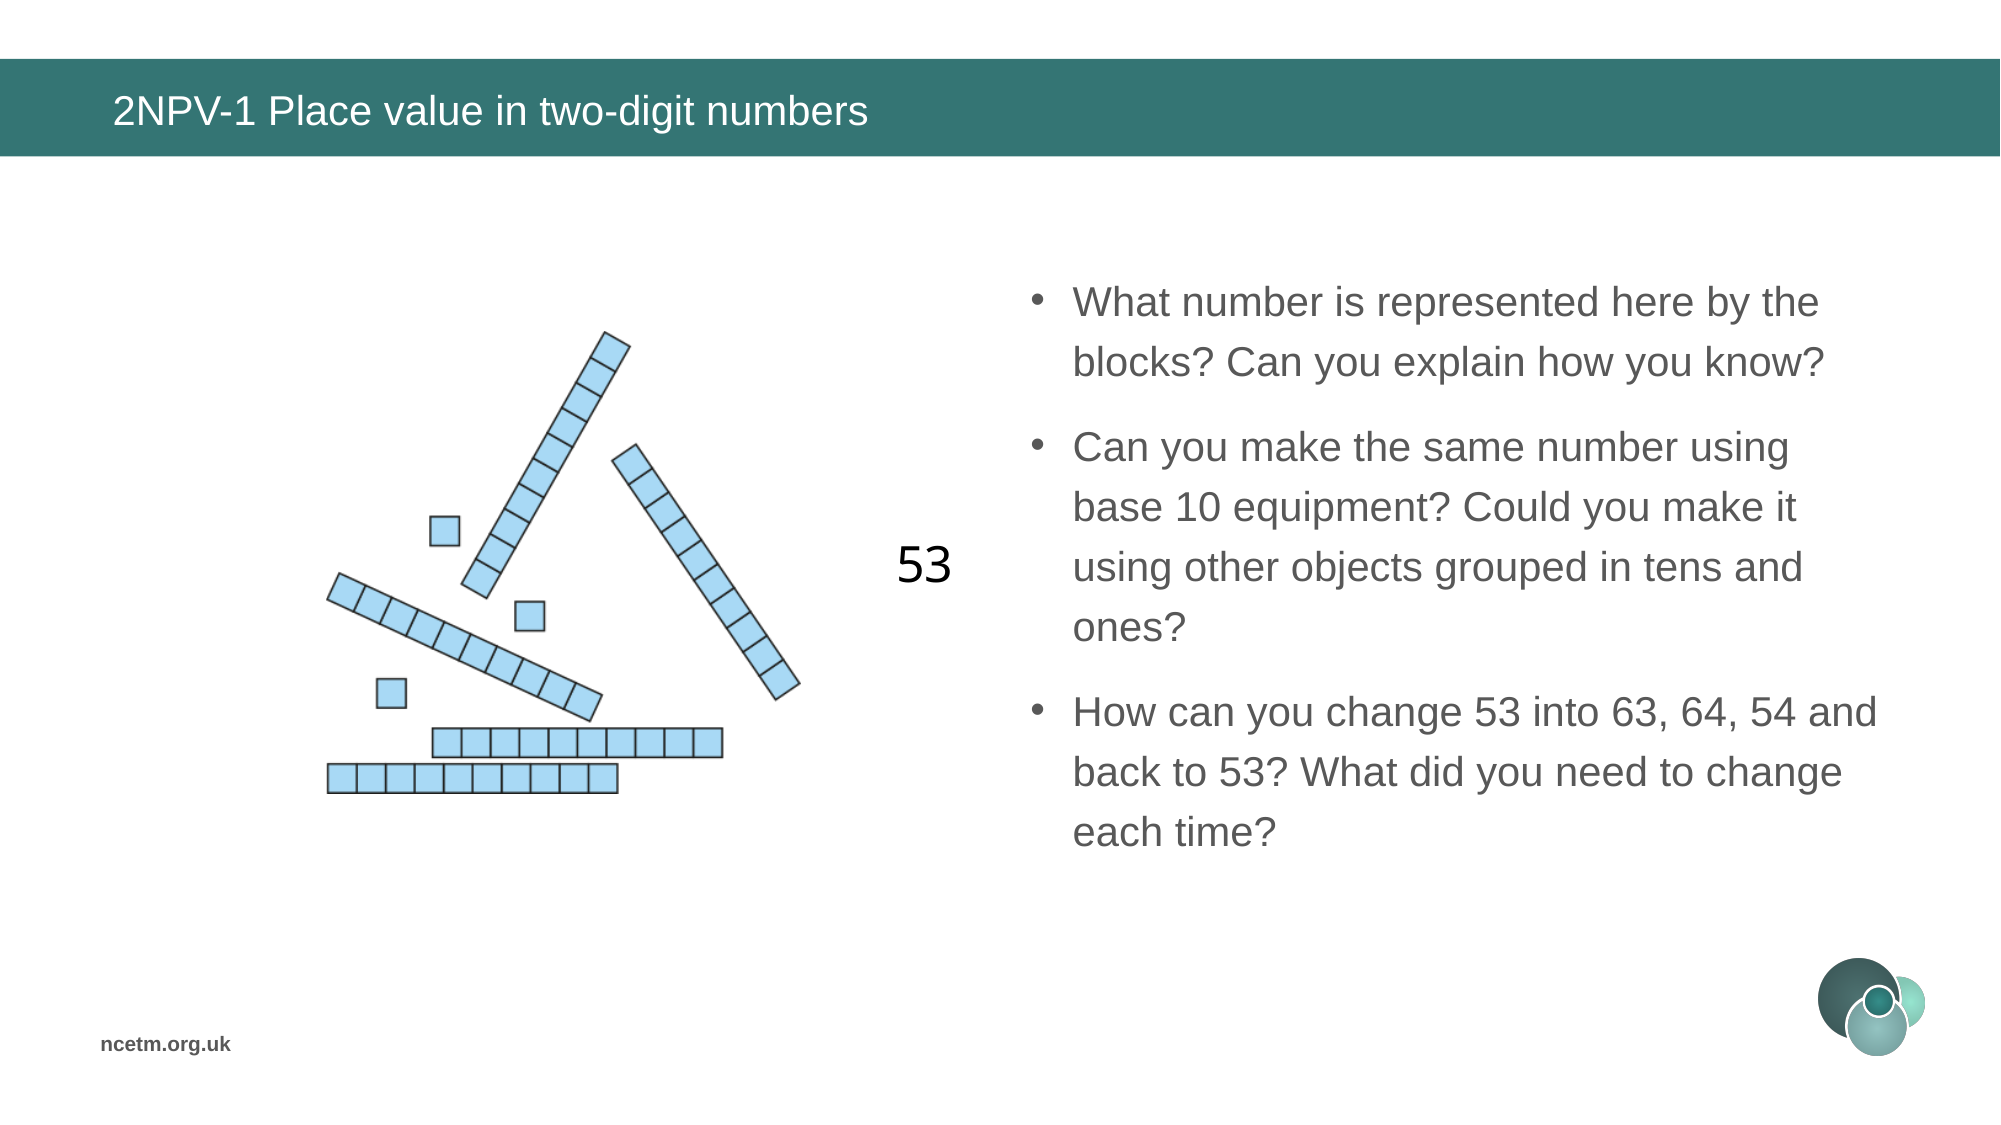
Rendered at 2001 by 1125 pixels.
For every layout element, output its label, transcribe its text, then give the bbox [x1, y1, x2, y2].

picture [1818, 958, 1925, 1056]
picture [326, 331, 801, 794]
text_box 53 [881, 524, 969, 600]
title 2NPV-1 Place value in two-digit numbers [97, 76, 1945, 147]
text_box What number is represented here by the blocks? Can you explain how you know? Can you make the same number using base 10 equipment? Could you make it using other objects grouped in tens and ones? How can you change 53 into 63, 64, 54 and back to 53? What did you need to change each time? [1015, 257, 1900, 930]
